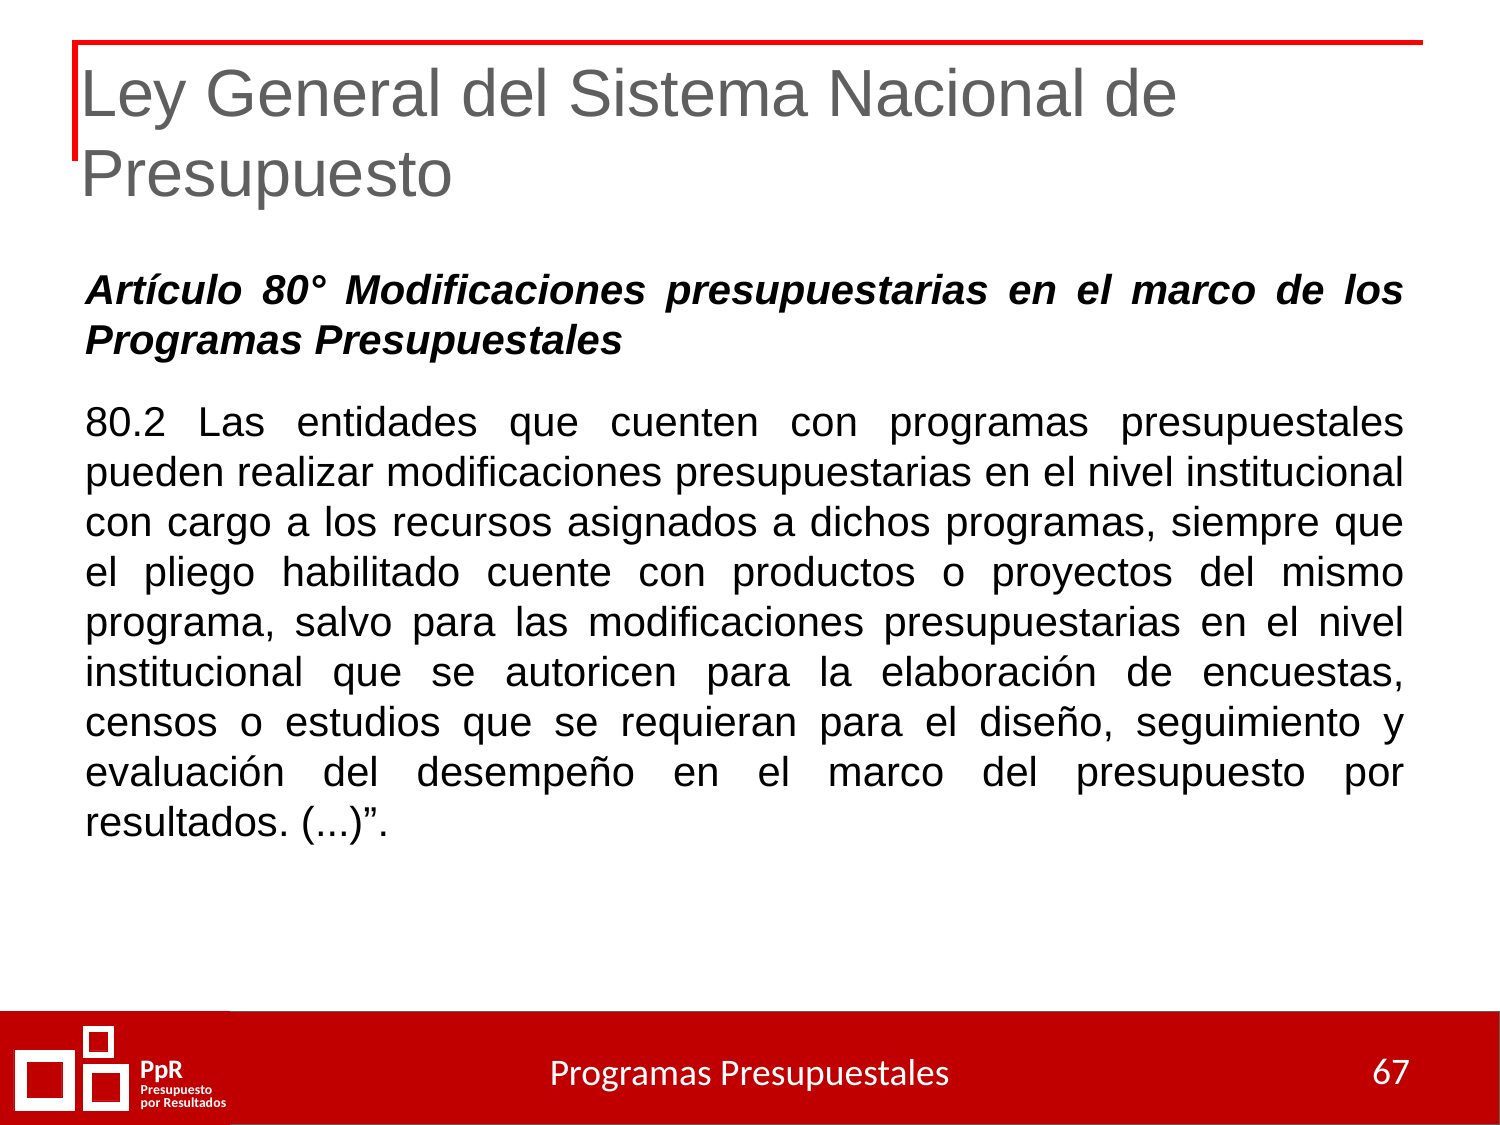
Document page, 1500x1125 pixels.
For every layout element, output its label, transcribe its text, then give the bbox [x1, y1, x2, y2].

title Ley General del Sistema Nacional de Presupuesto [64, 42, 1416, 231]
list Artículo 80° Modificaciones presupuestarias en el marco de los Programas Presupuestales 80.2 Las entidades que cuenten con programas presupuestales pueden realizar modificaciones presupuestarias en el nivel institucional con cargo a los recursos asignados a dichos programas, siempre que el pliego habilitado cuente con productos o proyectos del mismo programa, salvo para las modificaciones presupuestarias en el nivel institucional que se autoricen para la elaboración de encuestas, censos o estudios que se requieran para el diseño, seguimiento y evaluación del desempeño en el marco del presupuesto por resultados. (...)”. [69, 255, 1421, 999]
slide_number 67 [1074, 1023, 1426, 1100]
footer Programas Presupuestales [512, 1024, 988, 1101]
